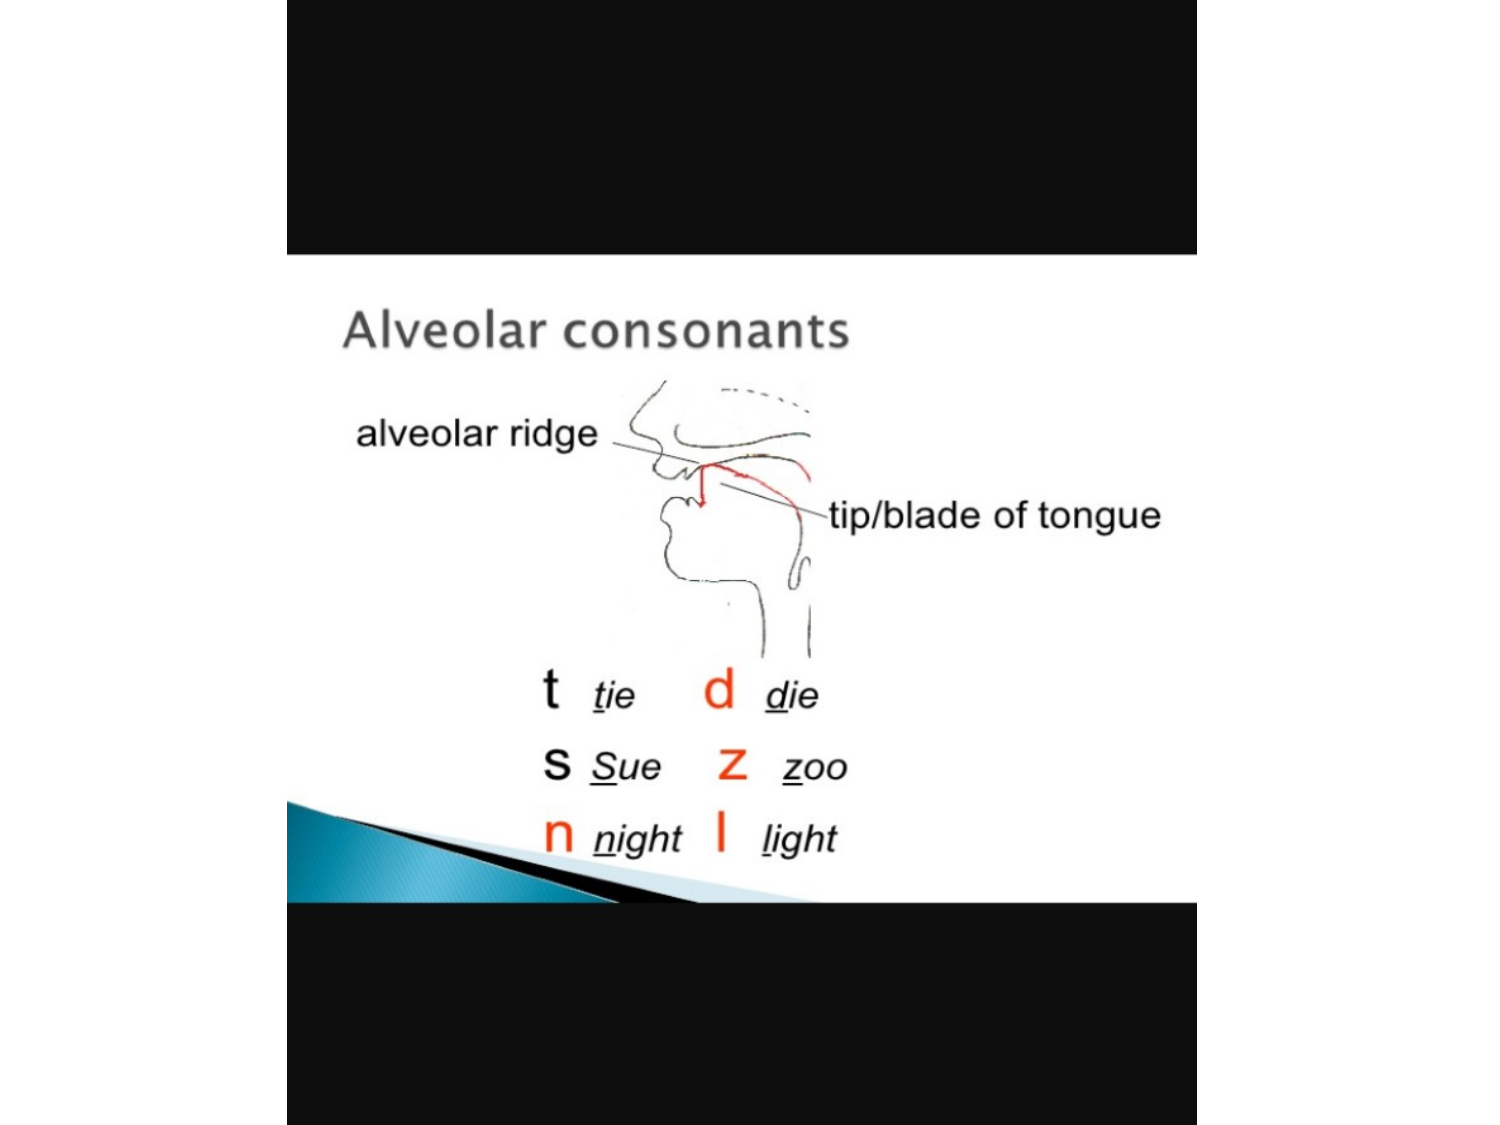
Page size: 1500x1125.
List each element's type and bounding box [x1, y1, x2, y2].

list [287, 0, 1197, 1125]
